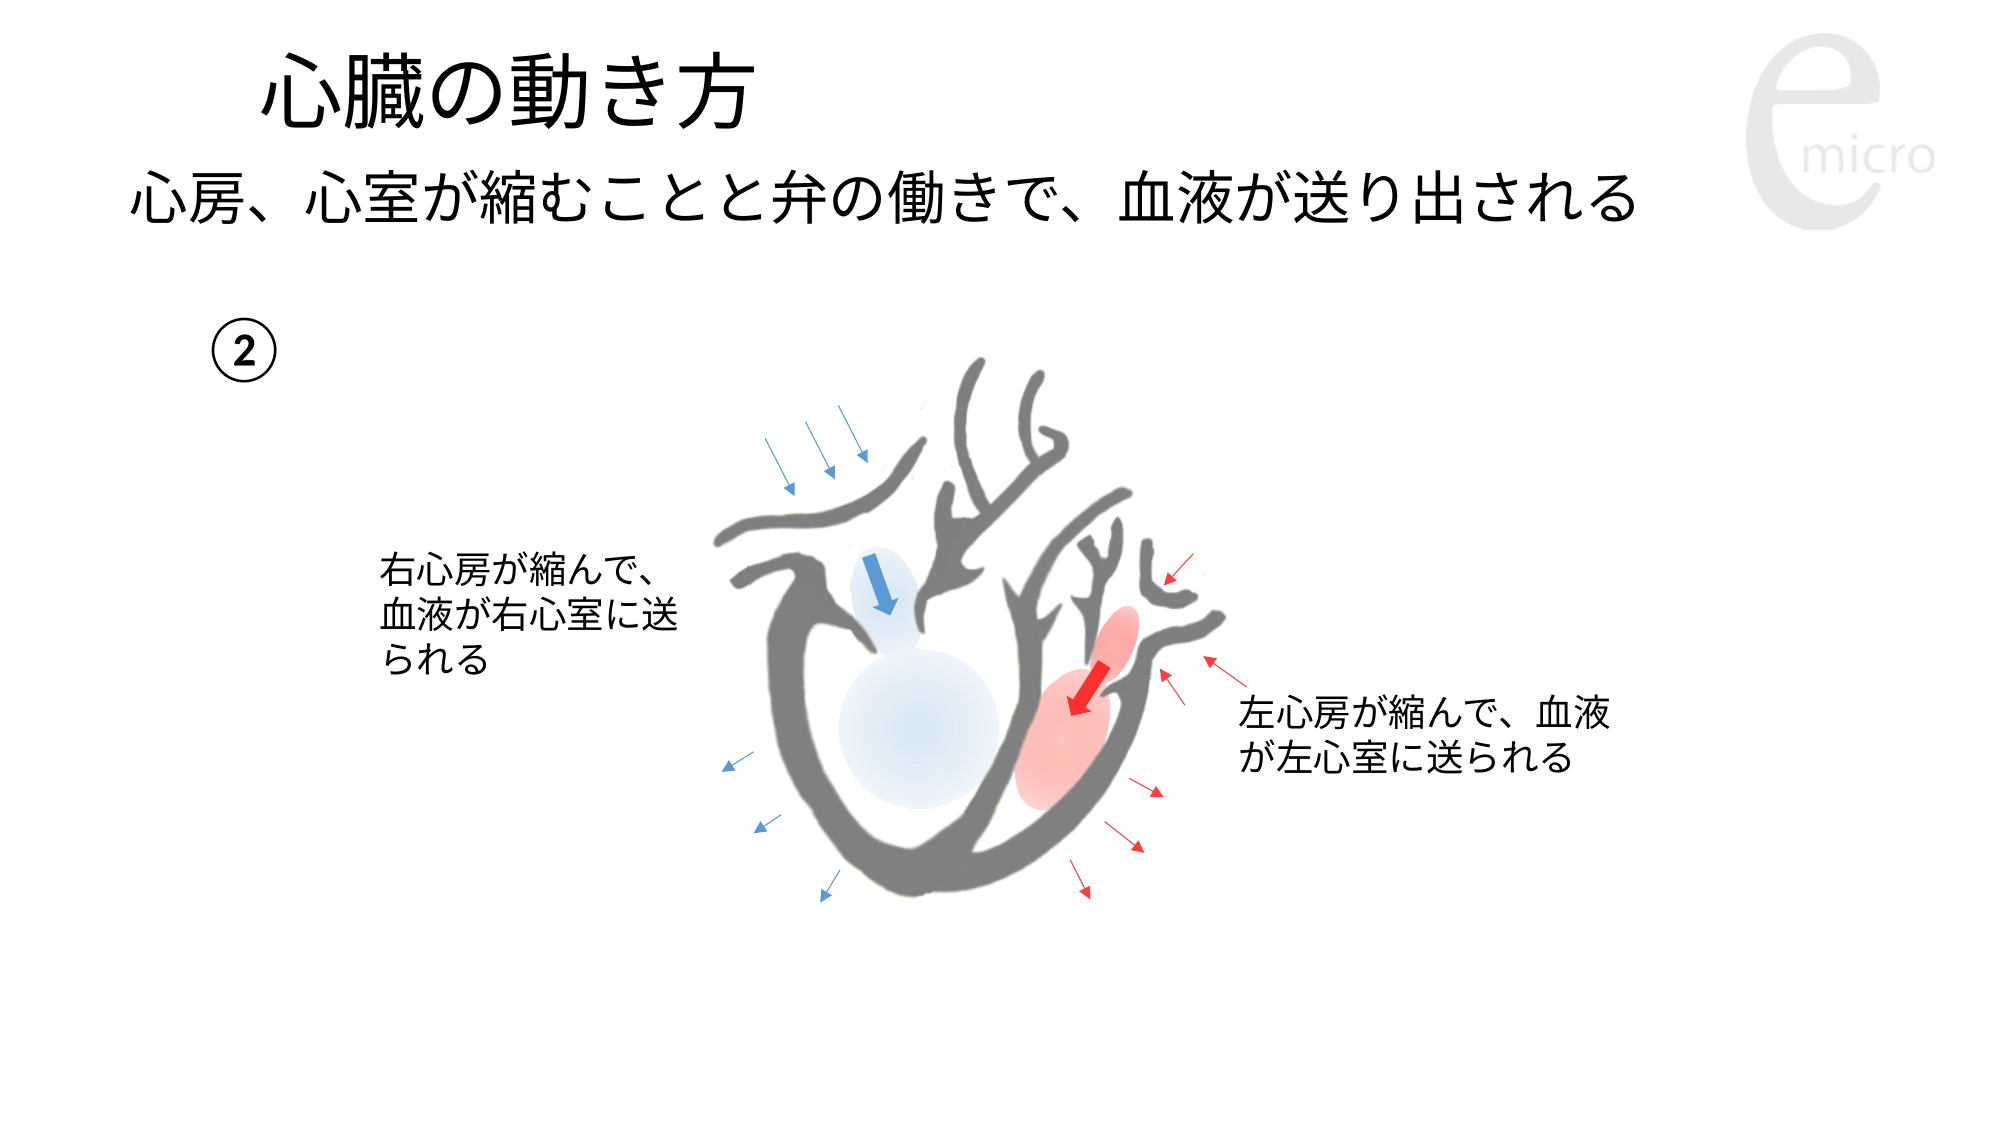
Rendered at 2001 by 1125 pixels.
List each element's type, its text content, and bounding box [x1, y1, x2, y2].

text_box 左心房が縮んで、血液が左心室に送られる [1401, 681, 1662, 787]
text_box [417, 259, 1400, 954]
text_box ② [185, 297, 304, 393]
title 心臓の動き方 [244, 0, 1575, 205]
list 心房、心室が縮むことと弁の働きで、血液が送り出される [114, 162, 1840, 270]
text_box 右心房が縮んで、血液が右心室に送られる [364, 538, 417, 689]
